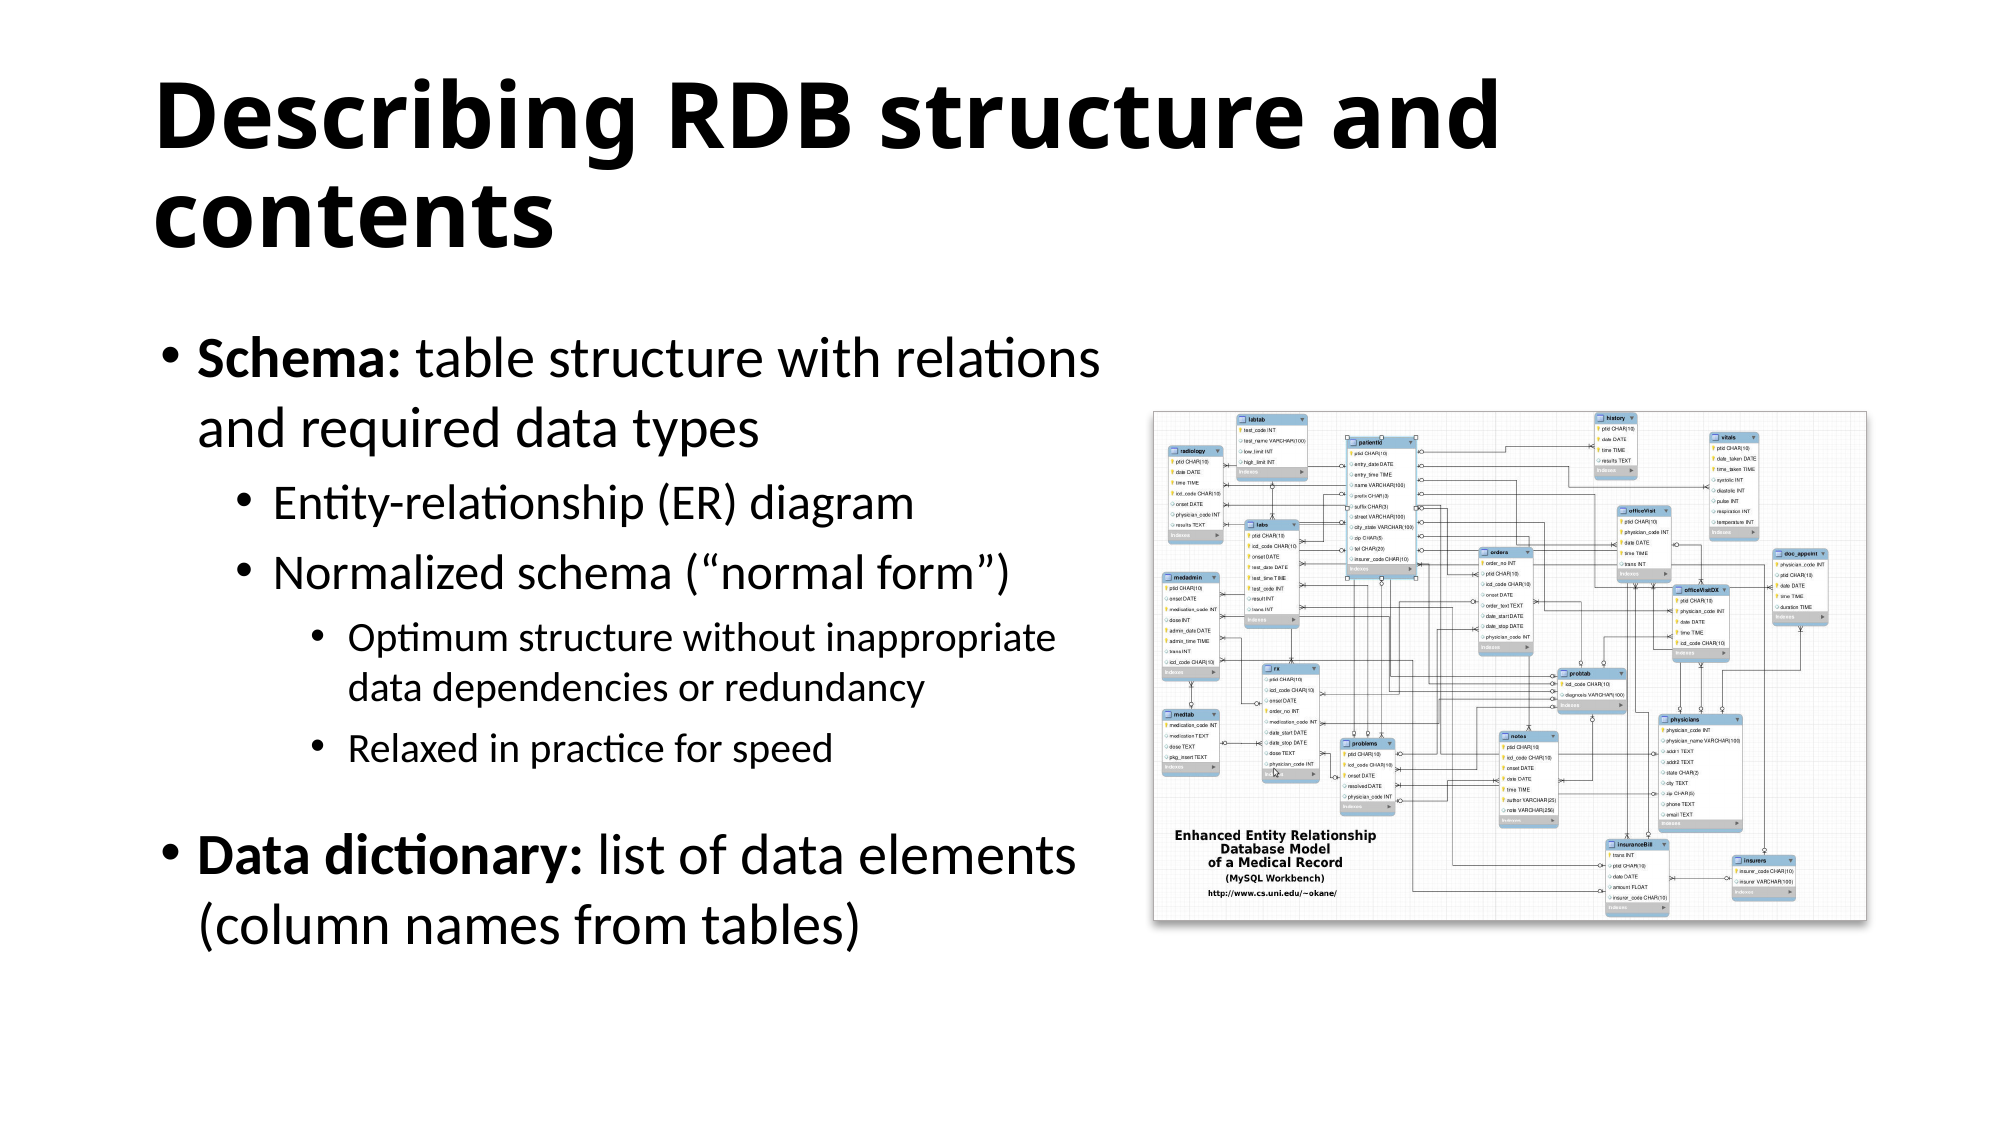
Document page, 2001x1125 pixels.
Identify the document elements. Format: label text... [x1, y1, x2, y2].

picture [1153, 411, 1867, 921]
list Schema: table structure with relations and required data types Entity-relationship (ER) diagram Normalized schema (“normal form”) Optimum structure without inappropriate data dependencies or redundancy Relaxed in practice for speed Data dictionary: list of data elements (column names from tables) [145, 311, 1871, 1078]
title Describing RDB structure and contents [137, 59, 1863, 278]
